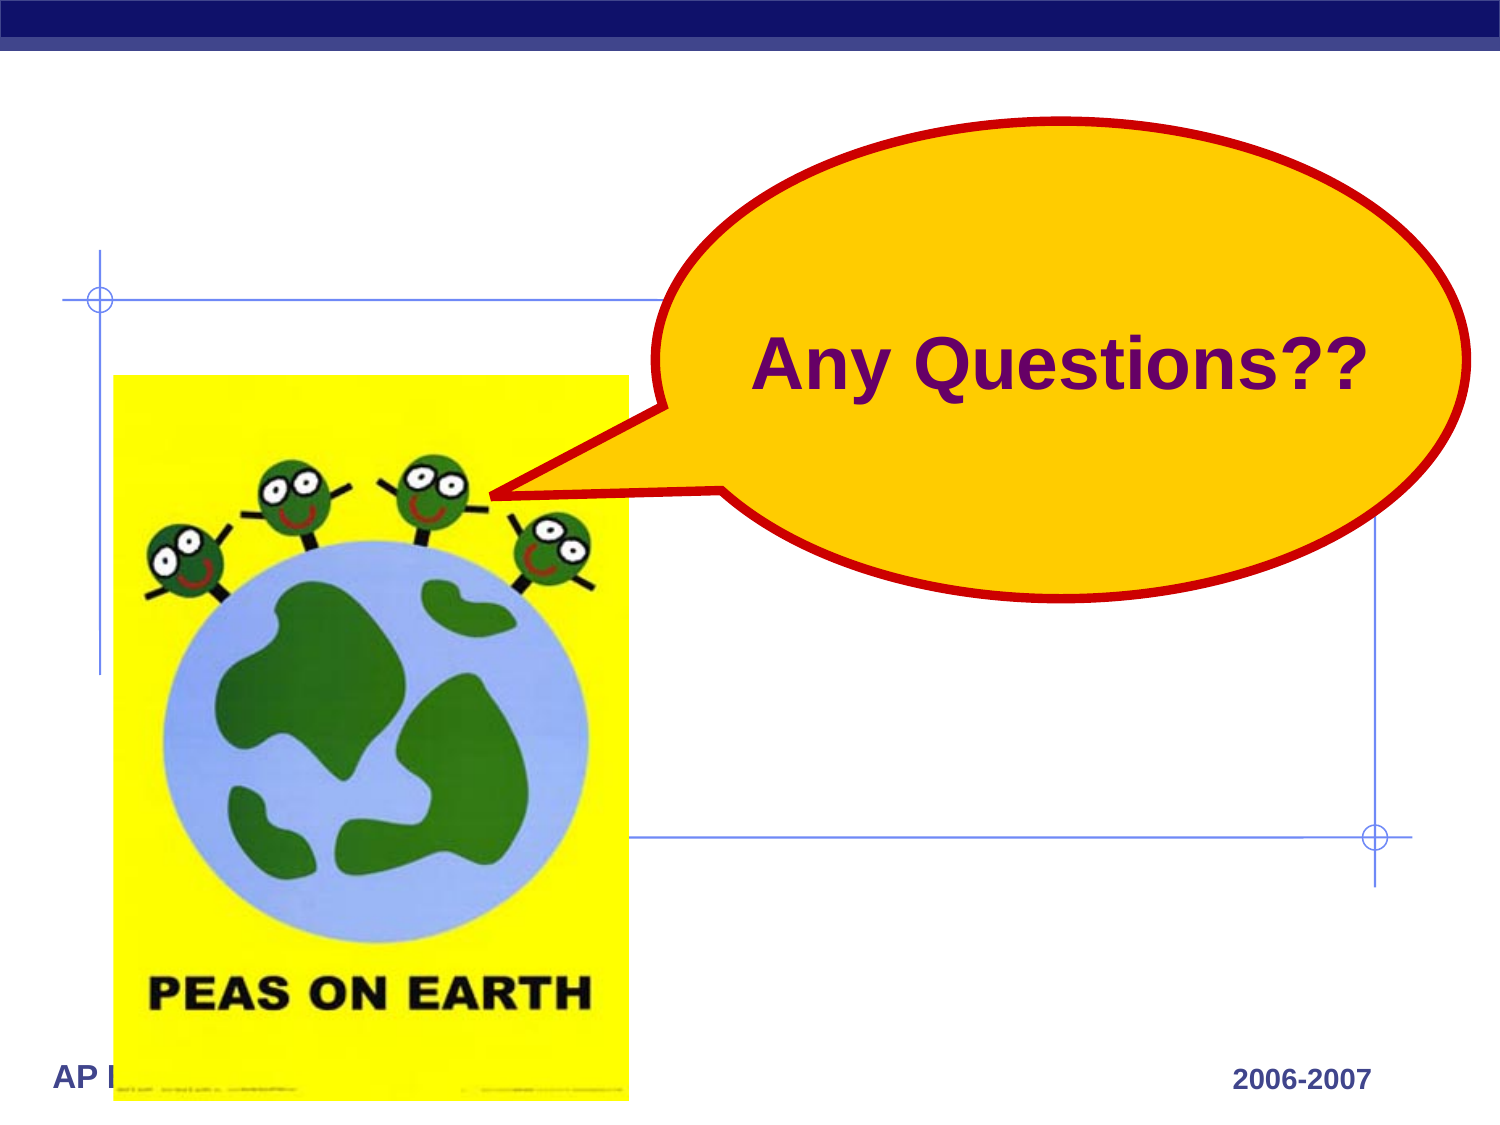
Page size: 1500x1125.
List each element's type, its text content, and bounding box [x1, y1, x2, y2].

text_box Any Questions?? [635, 121, 1467, 599]
slide_number 2006-2007 [1137, 1027, 1388, 1103]
picture [113, 374, 630, 1101]
